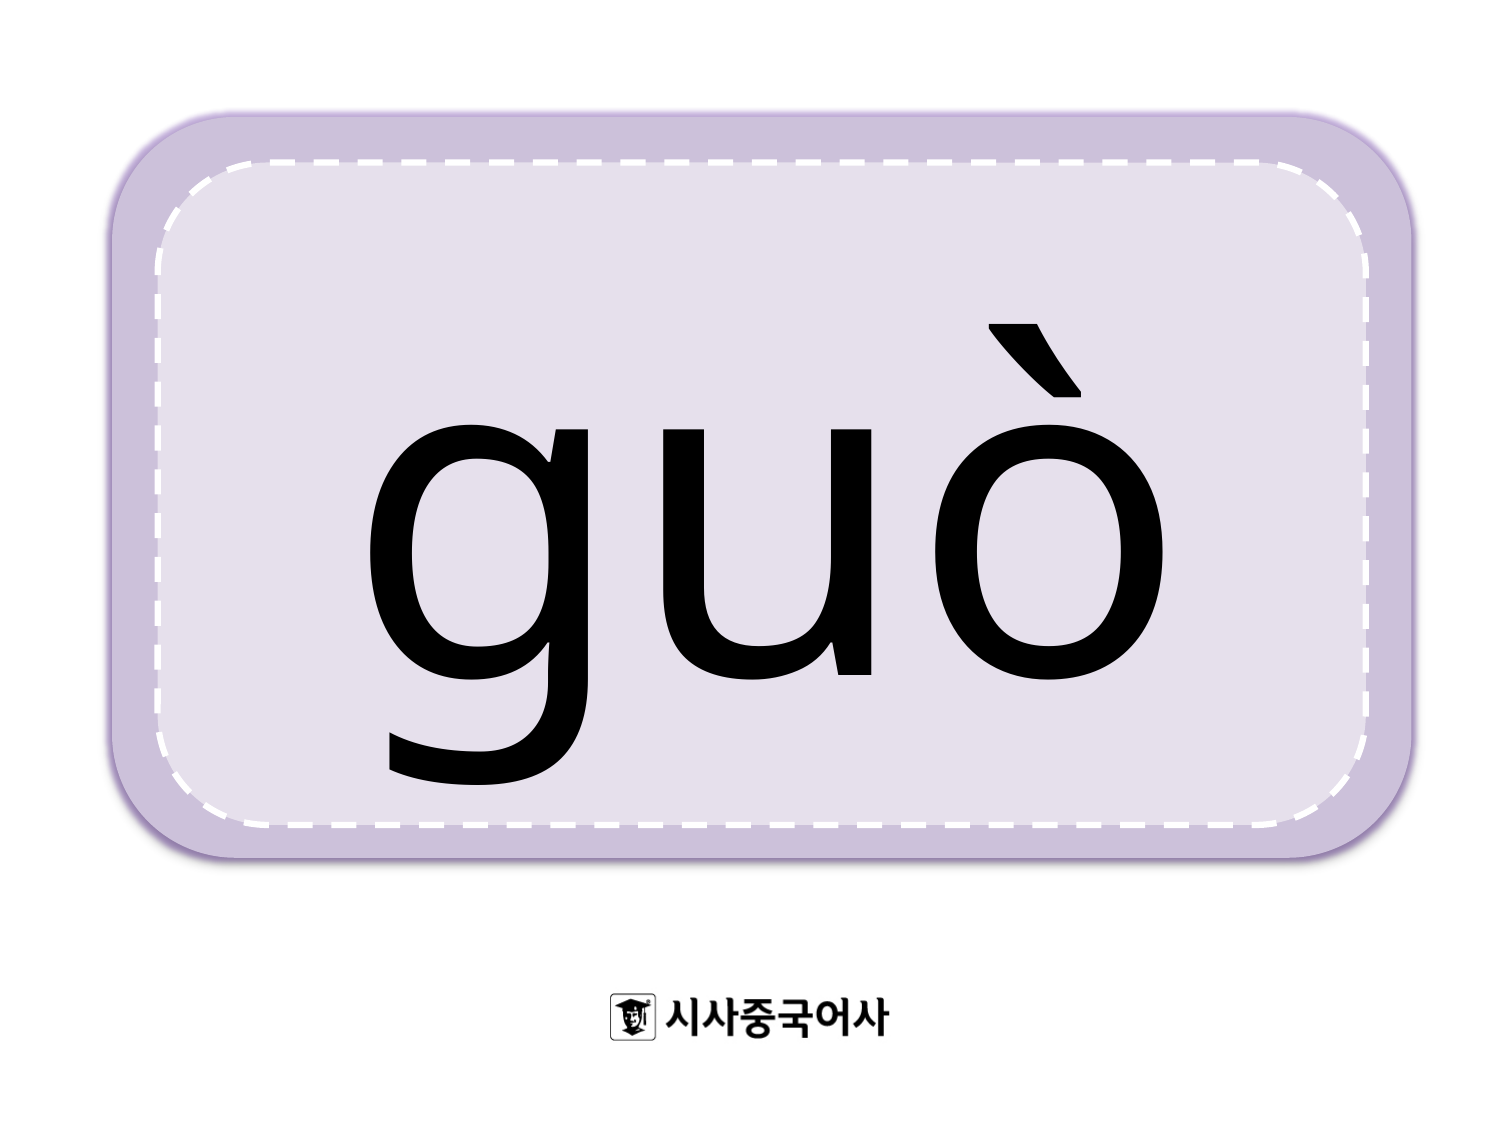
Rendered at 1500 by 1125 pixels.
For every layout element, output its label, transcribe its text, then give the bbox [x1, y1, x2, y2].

text_box guò [162, 160, 1371, 824]
picture [602, 987, 898, 1047]
